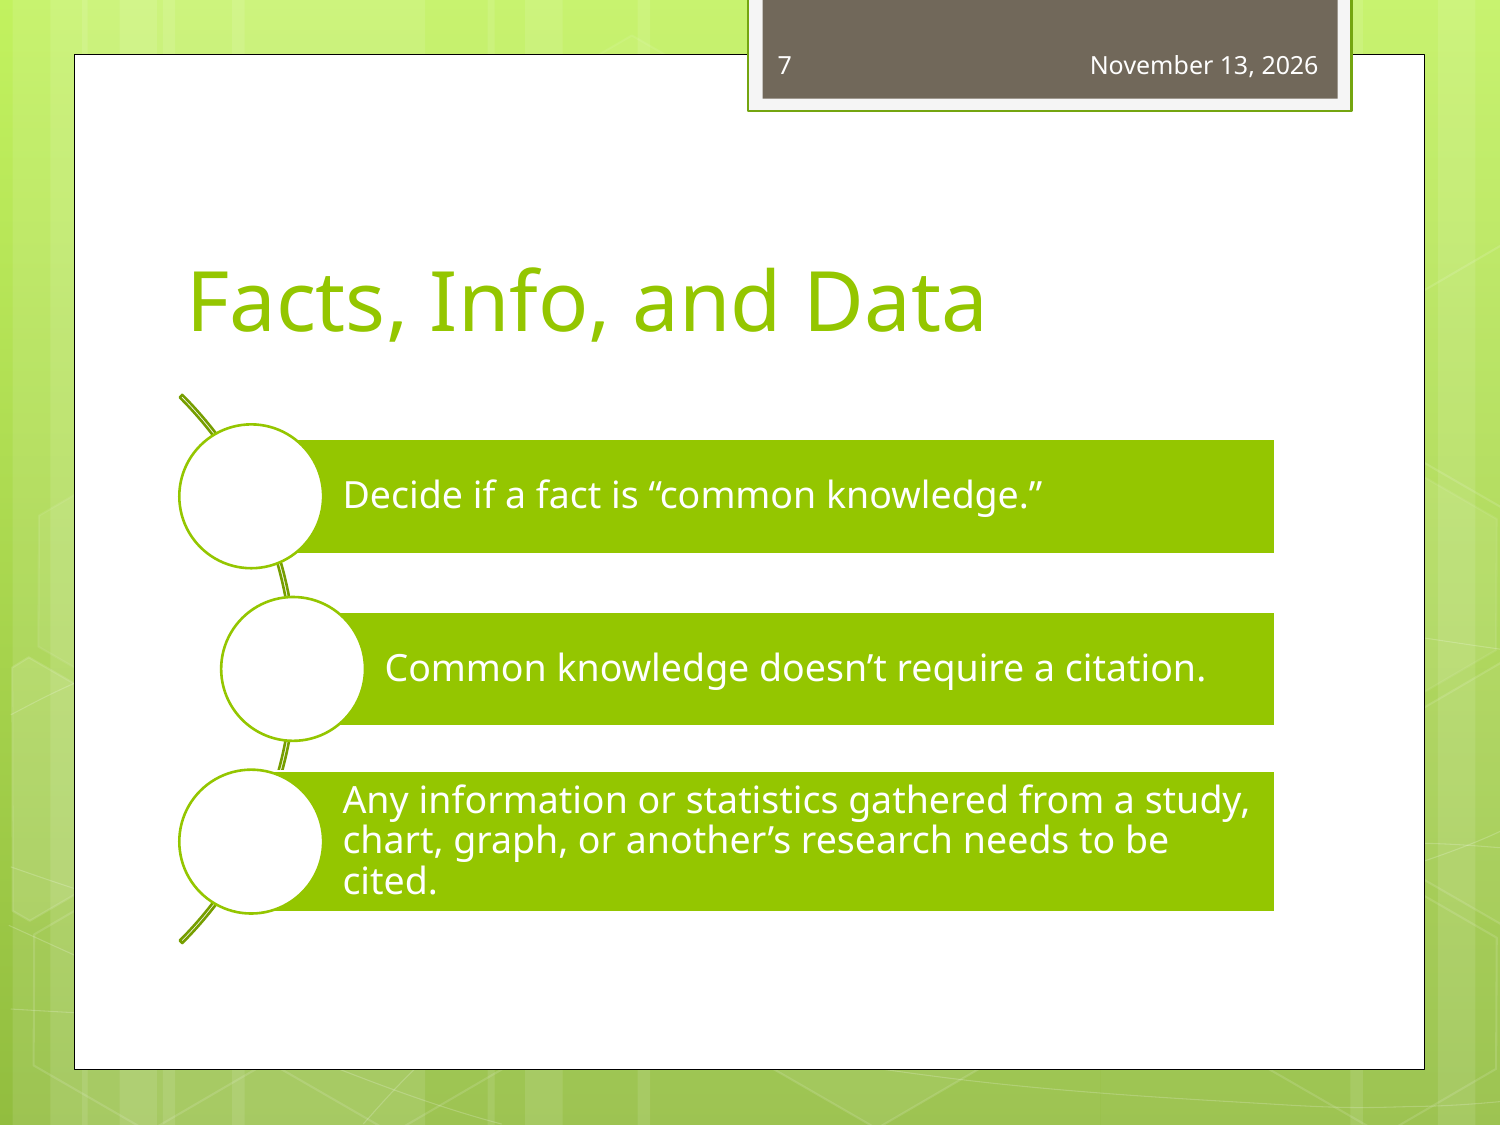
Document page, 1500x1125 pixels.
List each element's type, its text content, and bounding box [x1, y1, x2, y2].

title Facts, Info, and Data [171, 168, 1324, 357]
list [170, 380, 1284, 957]
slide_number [983, 36, 1334, 97]
slide_number 7 [762, 36, 982, 97]
